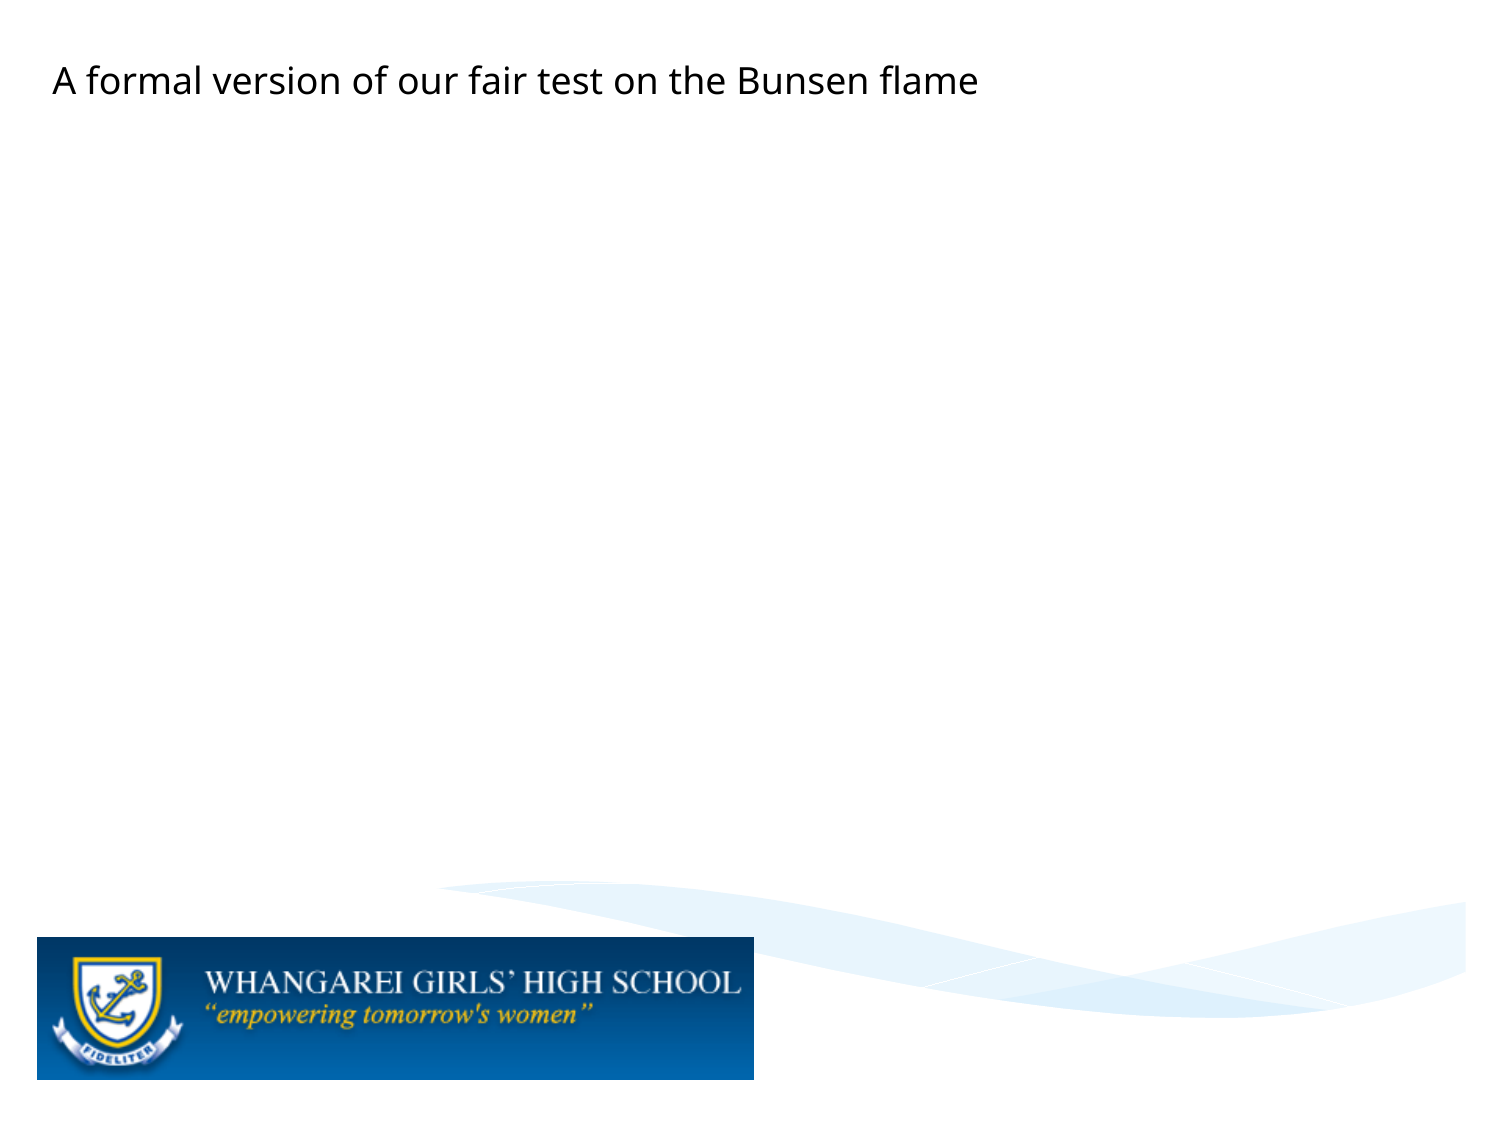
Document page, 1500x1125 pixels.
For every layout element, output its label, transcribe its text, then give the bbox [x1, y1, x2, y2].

picture [37, 937, 754, 1080]
text_box A formal version of our fair test on the Bunsen flame [37, 49, 1463, 110]
